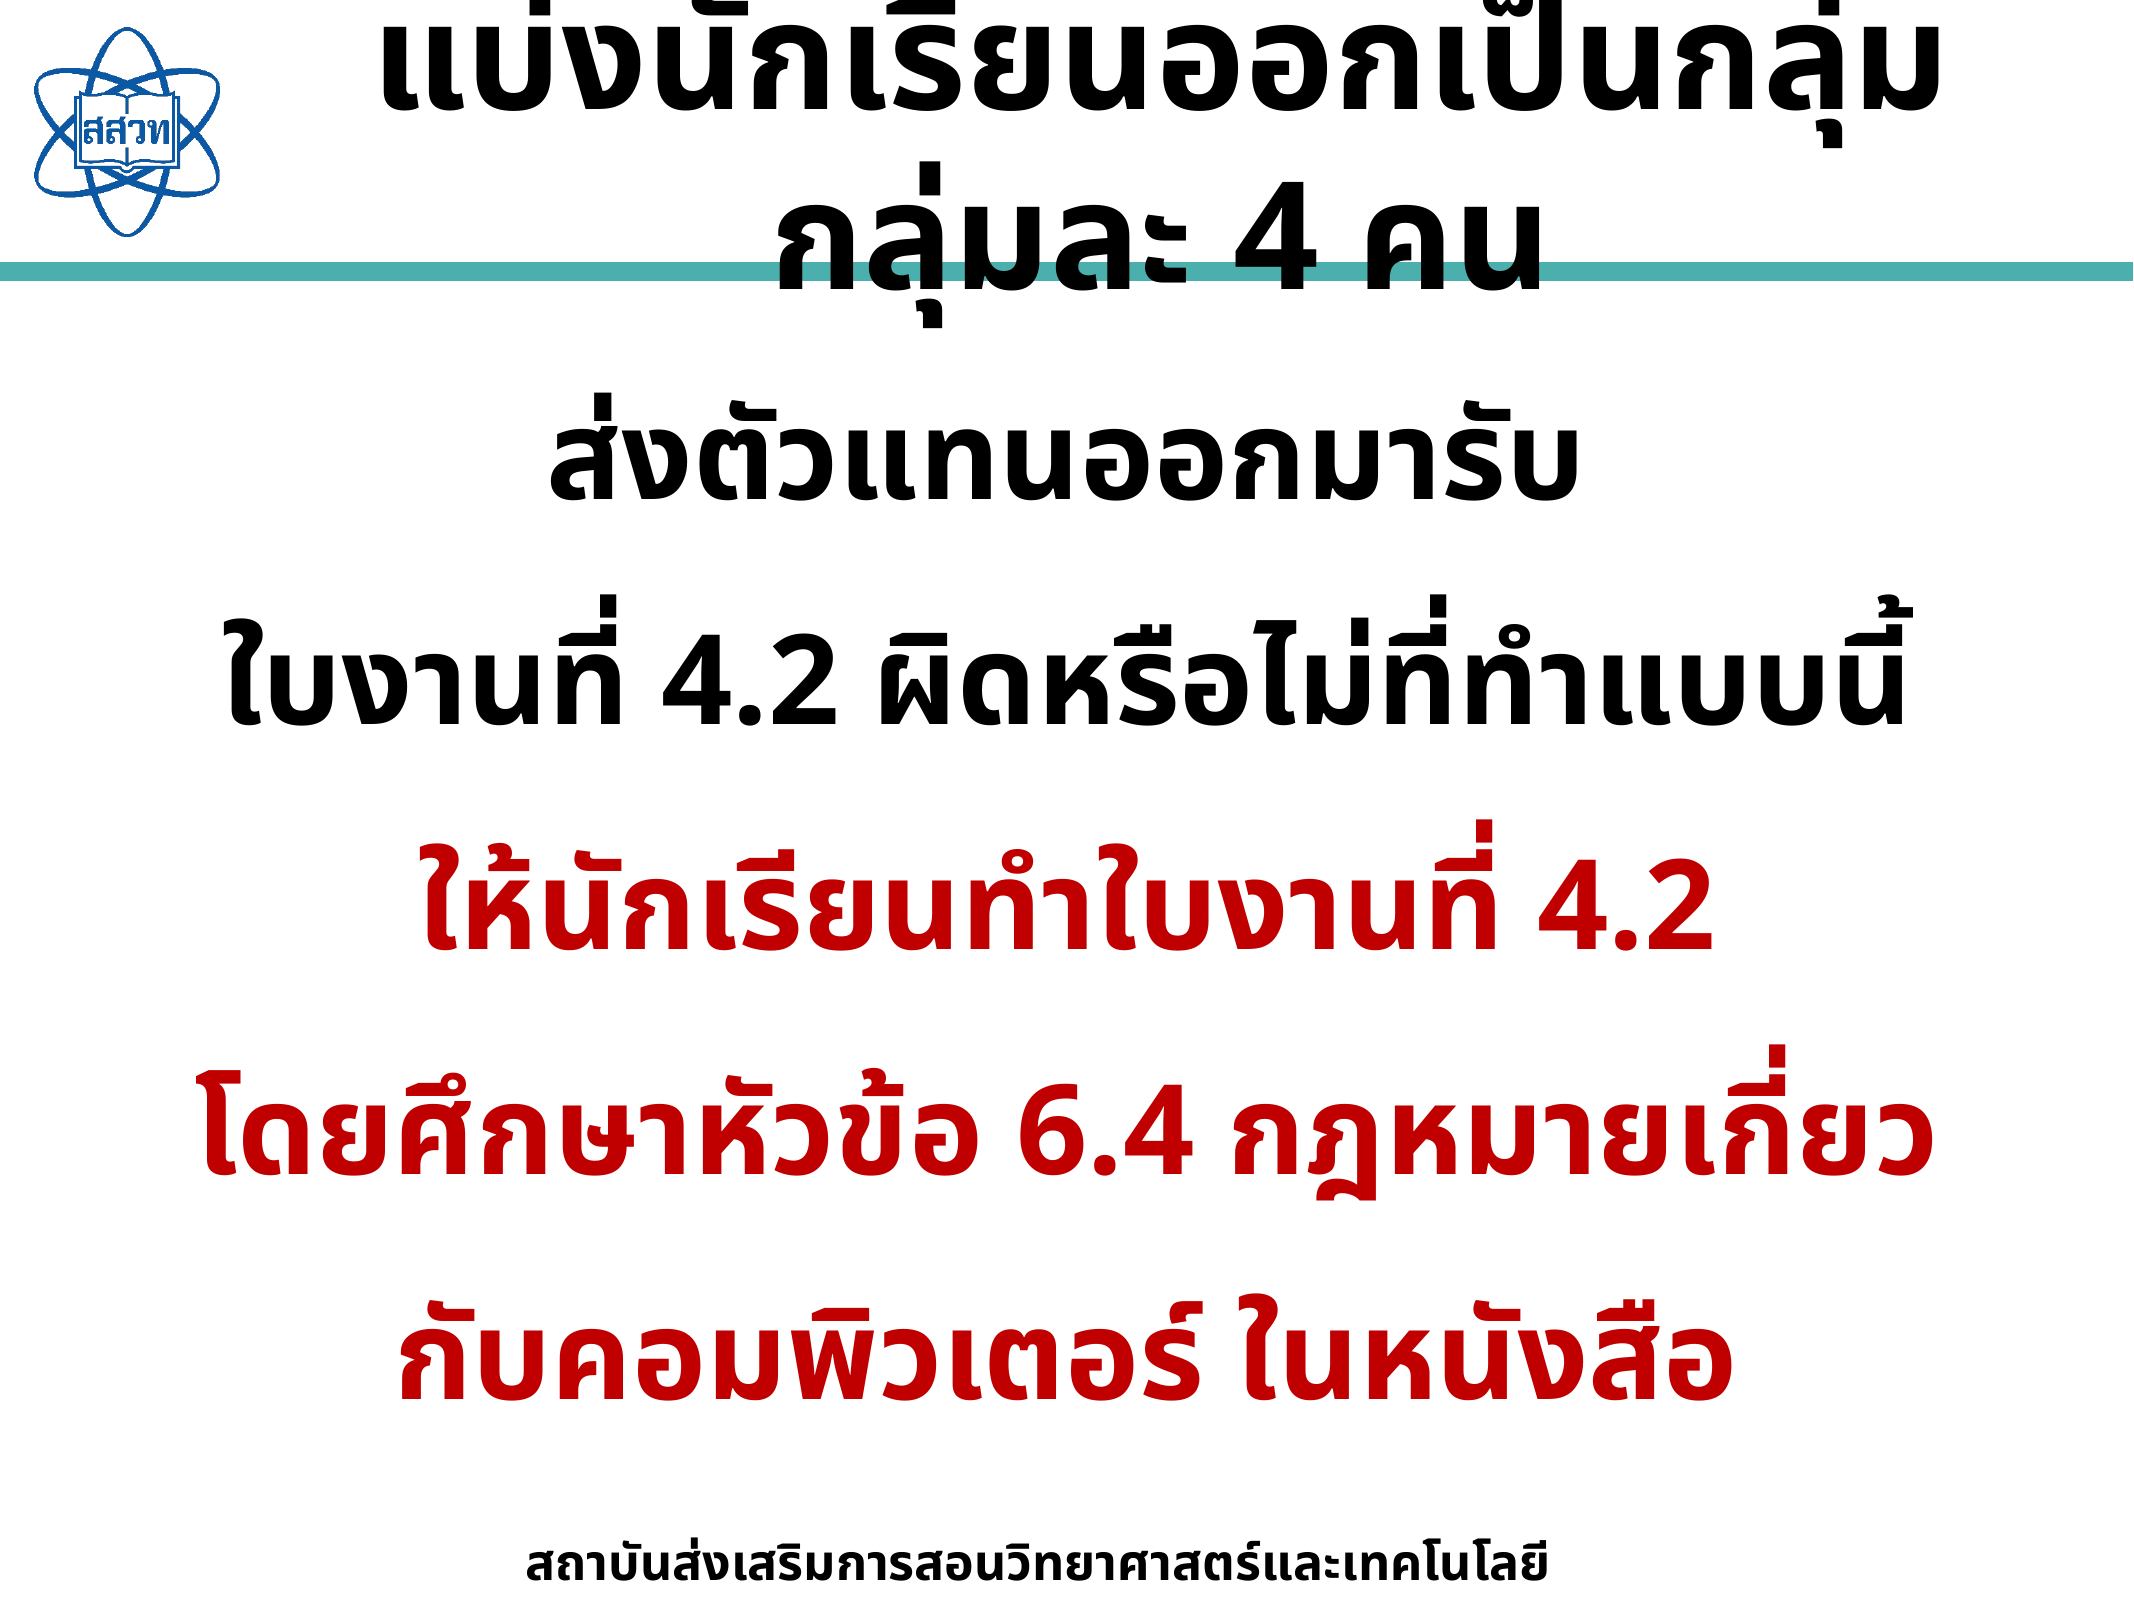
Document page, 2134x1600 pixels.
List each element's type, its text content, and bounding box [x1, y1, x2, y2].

text_box แบ่งนักเรียนออกเป็นกลุ่ม กลุ่มละ 4 คน [259, 0, 2063, 269]
text_box แบ่งนักเรียนออกเป็นกลุ่ม กลุ่มละ 4 คน [259, 274, 2063, 328]
picture [33, 27, 220, 237]
text_box ส่งตัวแทนออกมารับ ใบงานที่ 4.2 ผิดหรือไม่ที่ทำแบบนี้ ให้นักเรียนทำใบงานที่ 4.2 โดยศึกษาหัวข้อ 6.4 กฎหมายเกี่ยวกับคอมพิวเตอร์ ในหนังสือ [152, 291, 1981, 1433]
text_box สถาบันส่งเสริมการสอนวิทยาศาสตร์และเทคโนโลยี [74, 1522, 2002, 1589]
